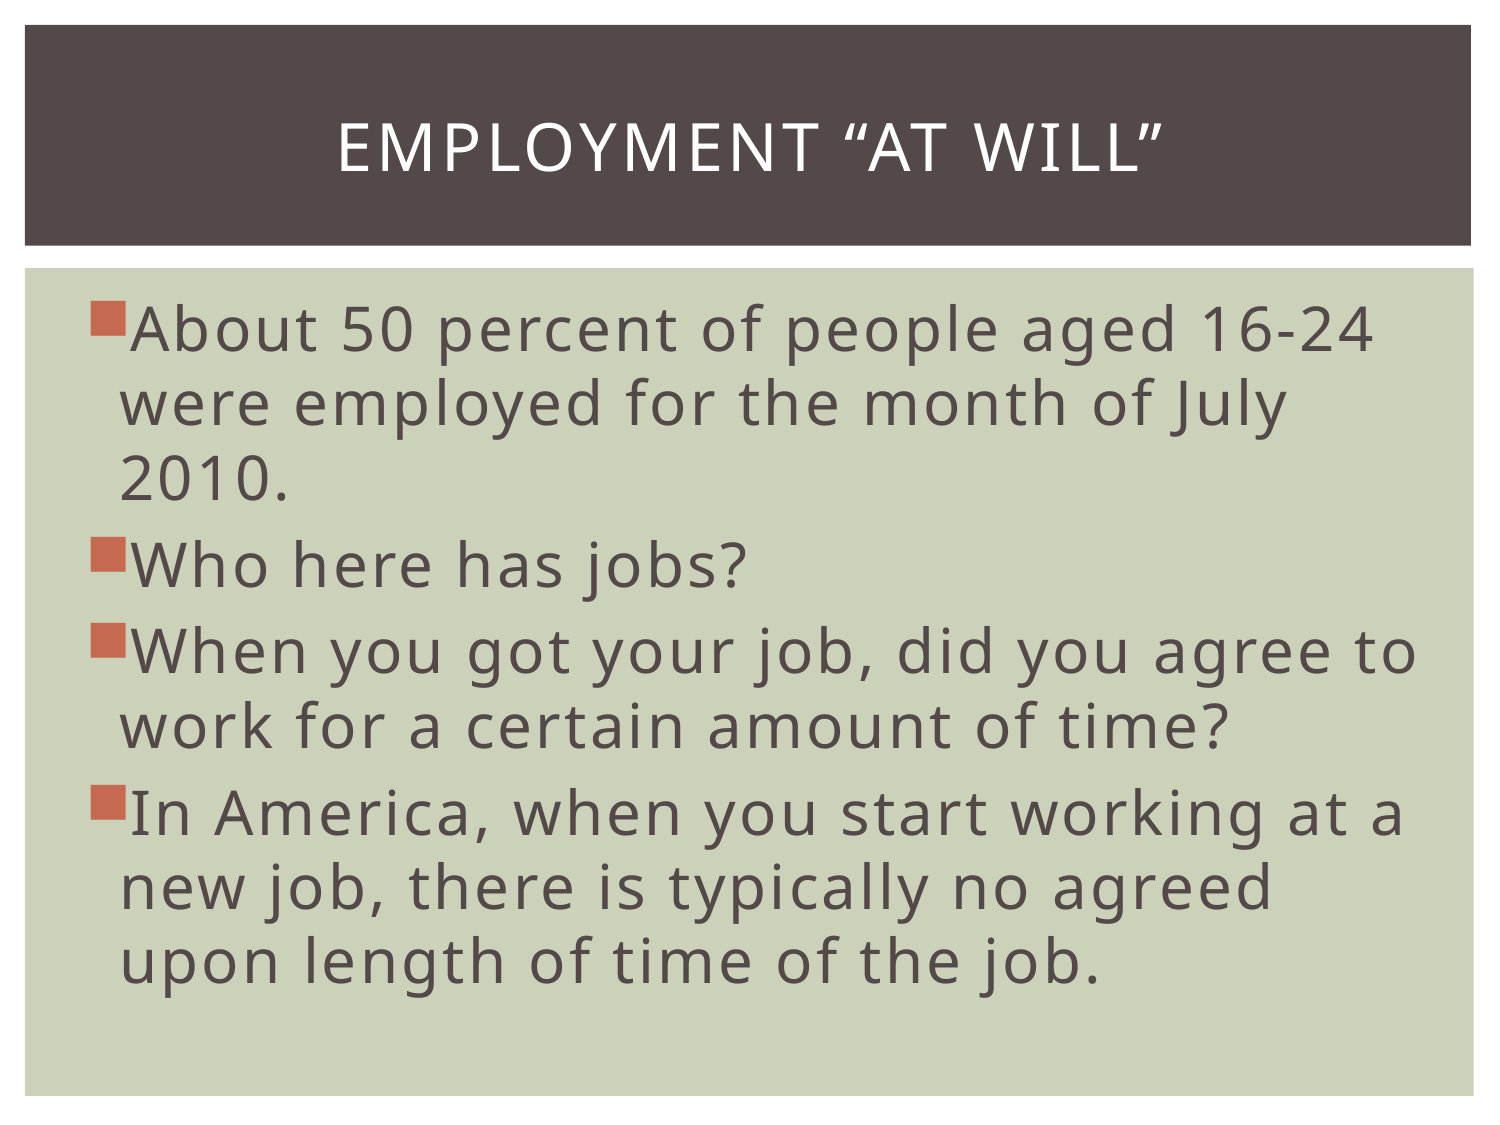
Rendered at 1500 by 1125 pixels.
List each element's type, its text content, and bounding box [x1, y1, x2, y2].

title Employment “at will” [62, 58, 1438, 232]
list About 50 percent of people aged 16-24 were employed for the month of July 2010. Who here has jobs? When you got your job, did you agree to work for a certain amount of time? In America, when you start working at a new job, there is typically no agreed upon length of time of the job. [62, 281, 1442, 1005]
